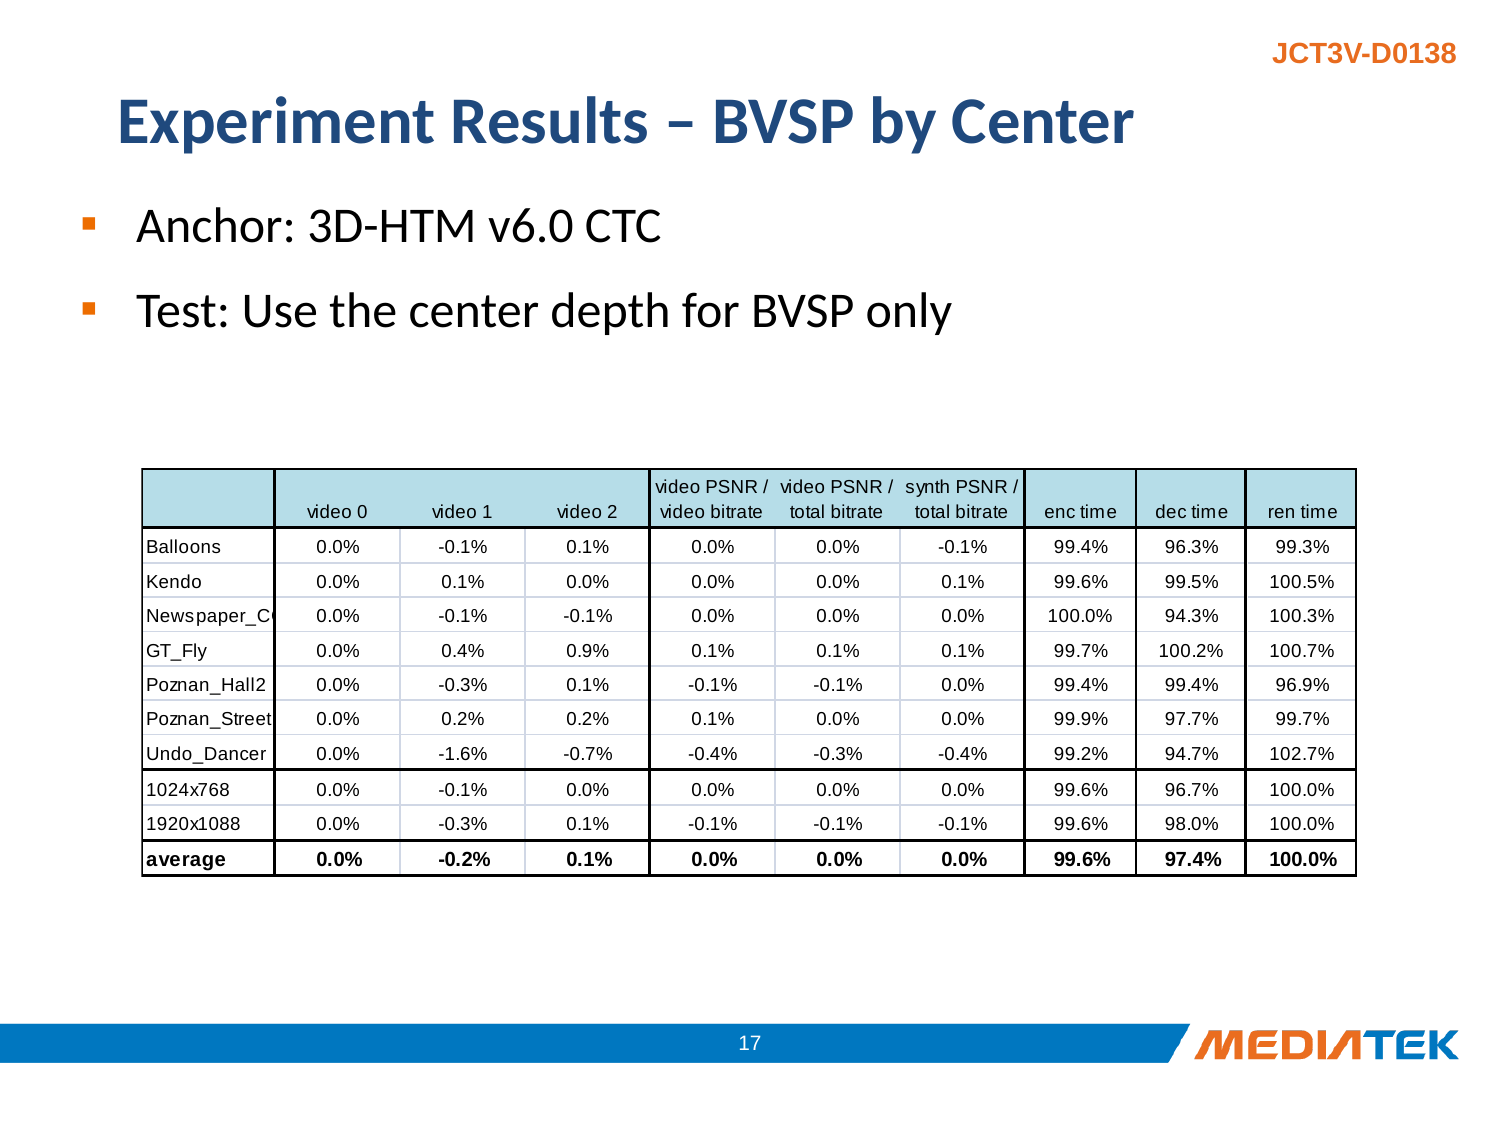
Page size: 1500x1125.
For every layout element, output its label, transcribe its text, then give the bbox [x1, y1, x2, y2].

picture [789, 1023, 1459, 1063]
title Experiment Results – BVSP by Center [101, 62, 1425, 172]
list Anchor: 3D-HTM v6.0 CTC Test: Use the center depth for BVSP only [64, 184, 1387, 935]
picture [141, 467, 1359, 878]
picture [0, 1023, 711, 1063]
slide_number 16 [711, 1022, 789, 1090]
